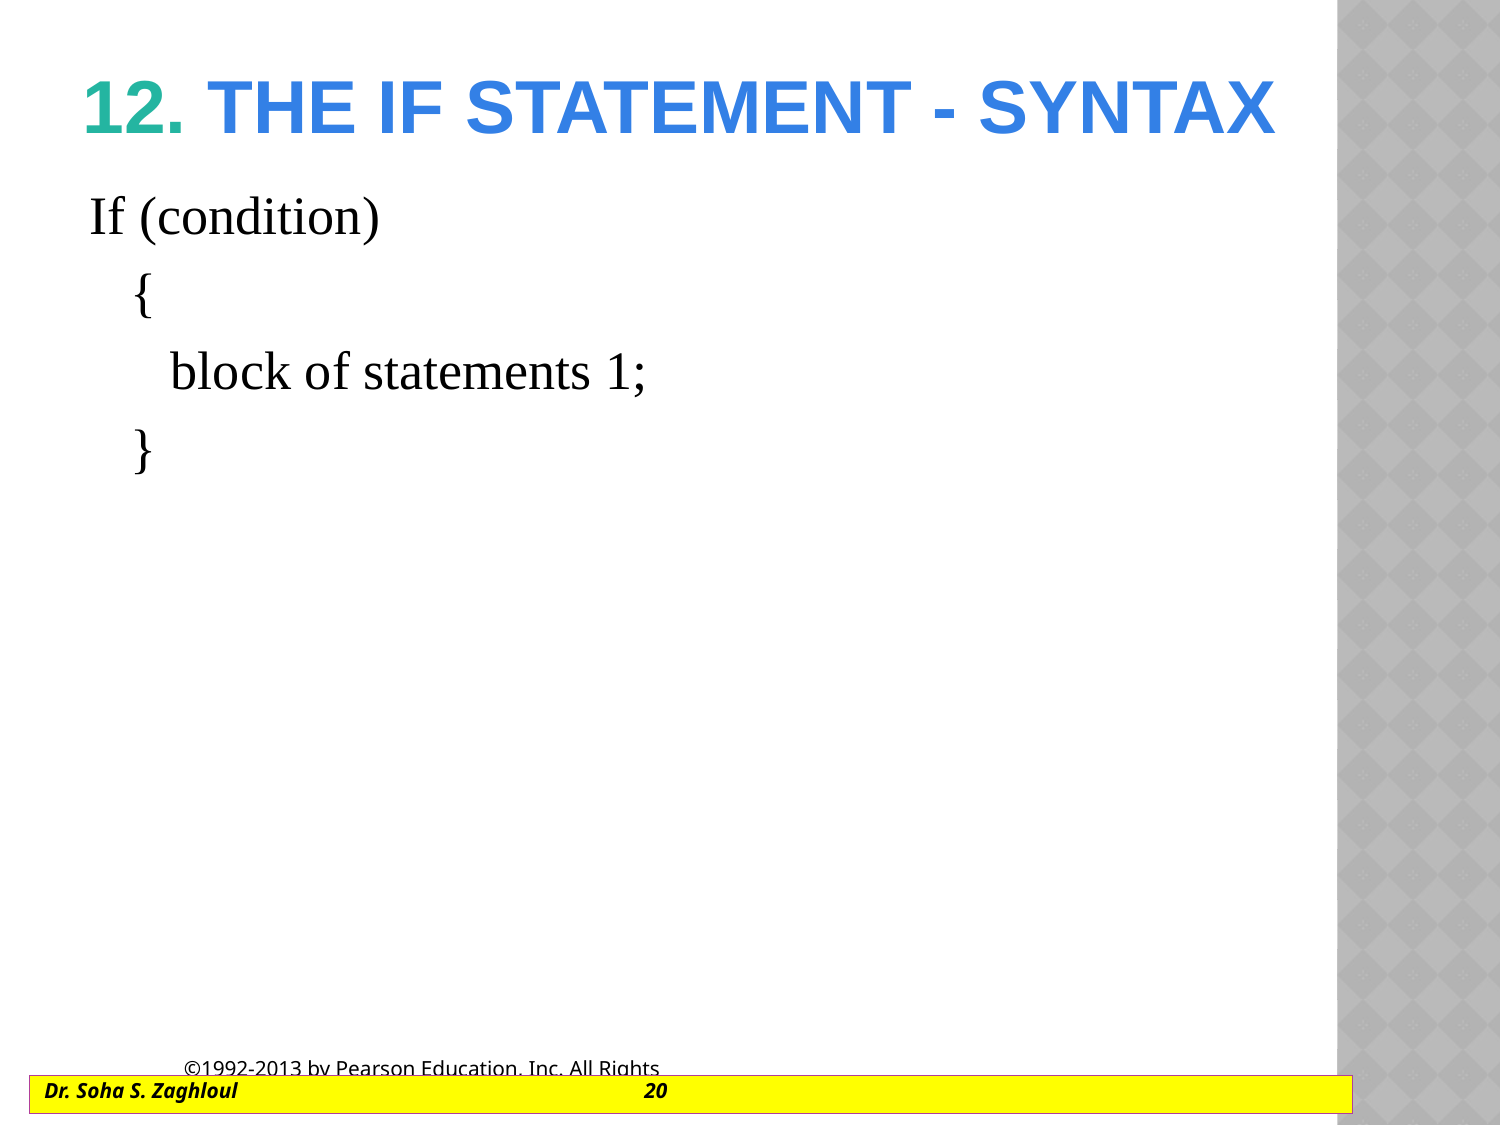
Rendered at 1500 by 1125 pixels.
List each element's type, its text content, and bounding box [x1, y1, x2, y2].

list If (condition) { block of statements 1; } [75, 172, 1341, 1059]
text_box Dr. Soha S. Zaghloul 20 [29, 1075, 1353, 1114]
title 12. The if statement - sYNTAX [75, 52, 1341, 149]
